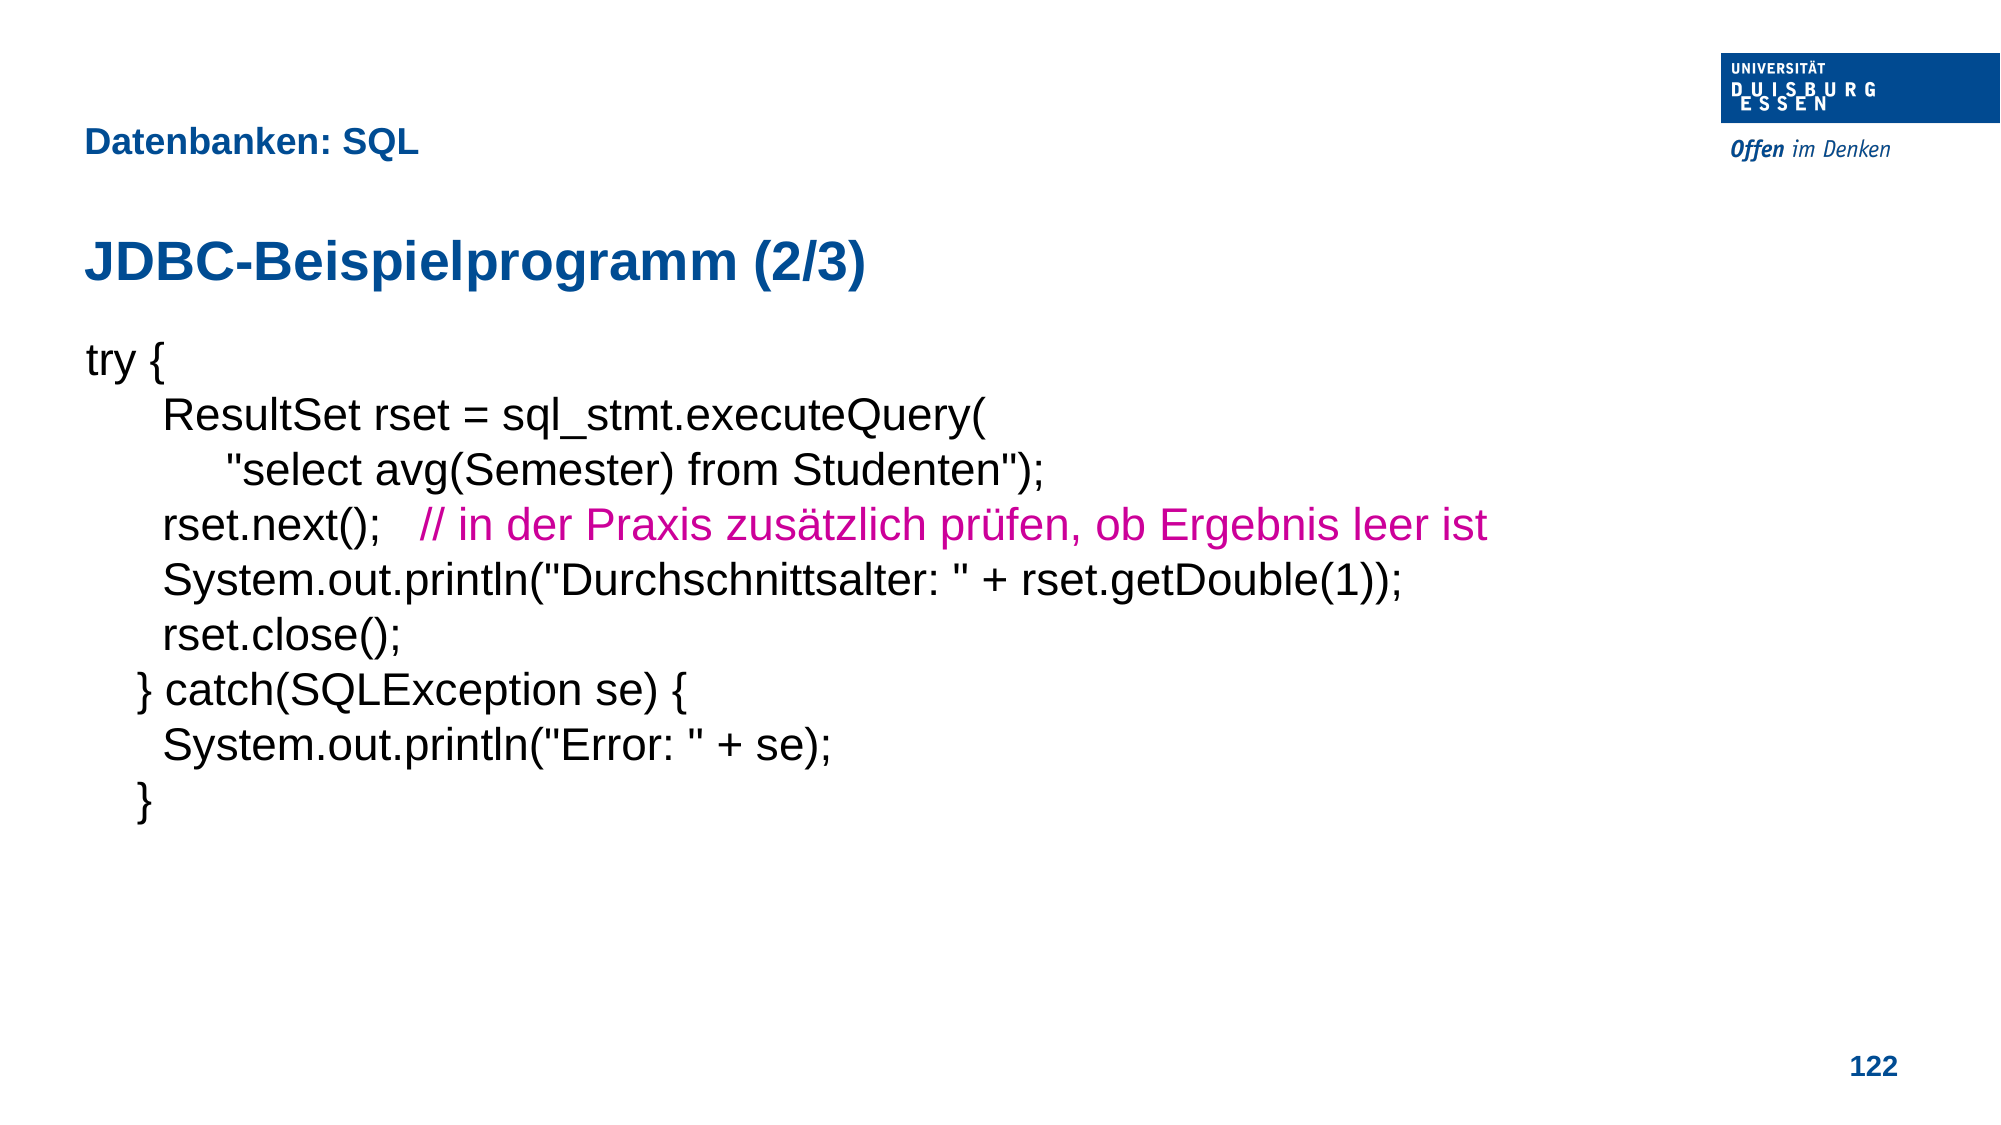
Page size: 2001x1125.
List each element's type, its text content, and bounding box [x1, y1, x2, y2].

picture [1721, 53, 2000, 162]
list Datenbanken: SQL [84, 121, 1694, 163]
list JDBC-Beispielprogramm (2/3) [84, 225, 1694, 301]
slide_number 122 [1677, 1039, 1914, 1081]
list try { ResultSet rset = sql_stmt.executeQuery( "select avg(Semester) from Studenten"); rset.next(); // in der Praxis zusätzlich prüfen, ob Ergebnis leer ist System.out.println("Durchschnittsalter: " + rset.getDouble(1)); rset.close(); } catch(SQLException se) { System.out.println("Error: " + se); } [85, 322, 1914, 1040]
